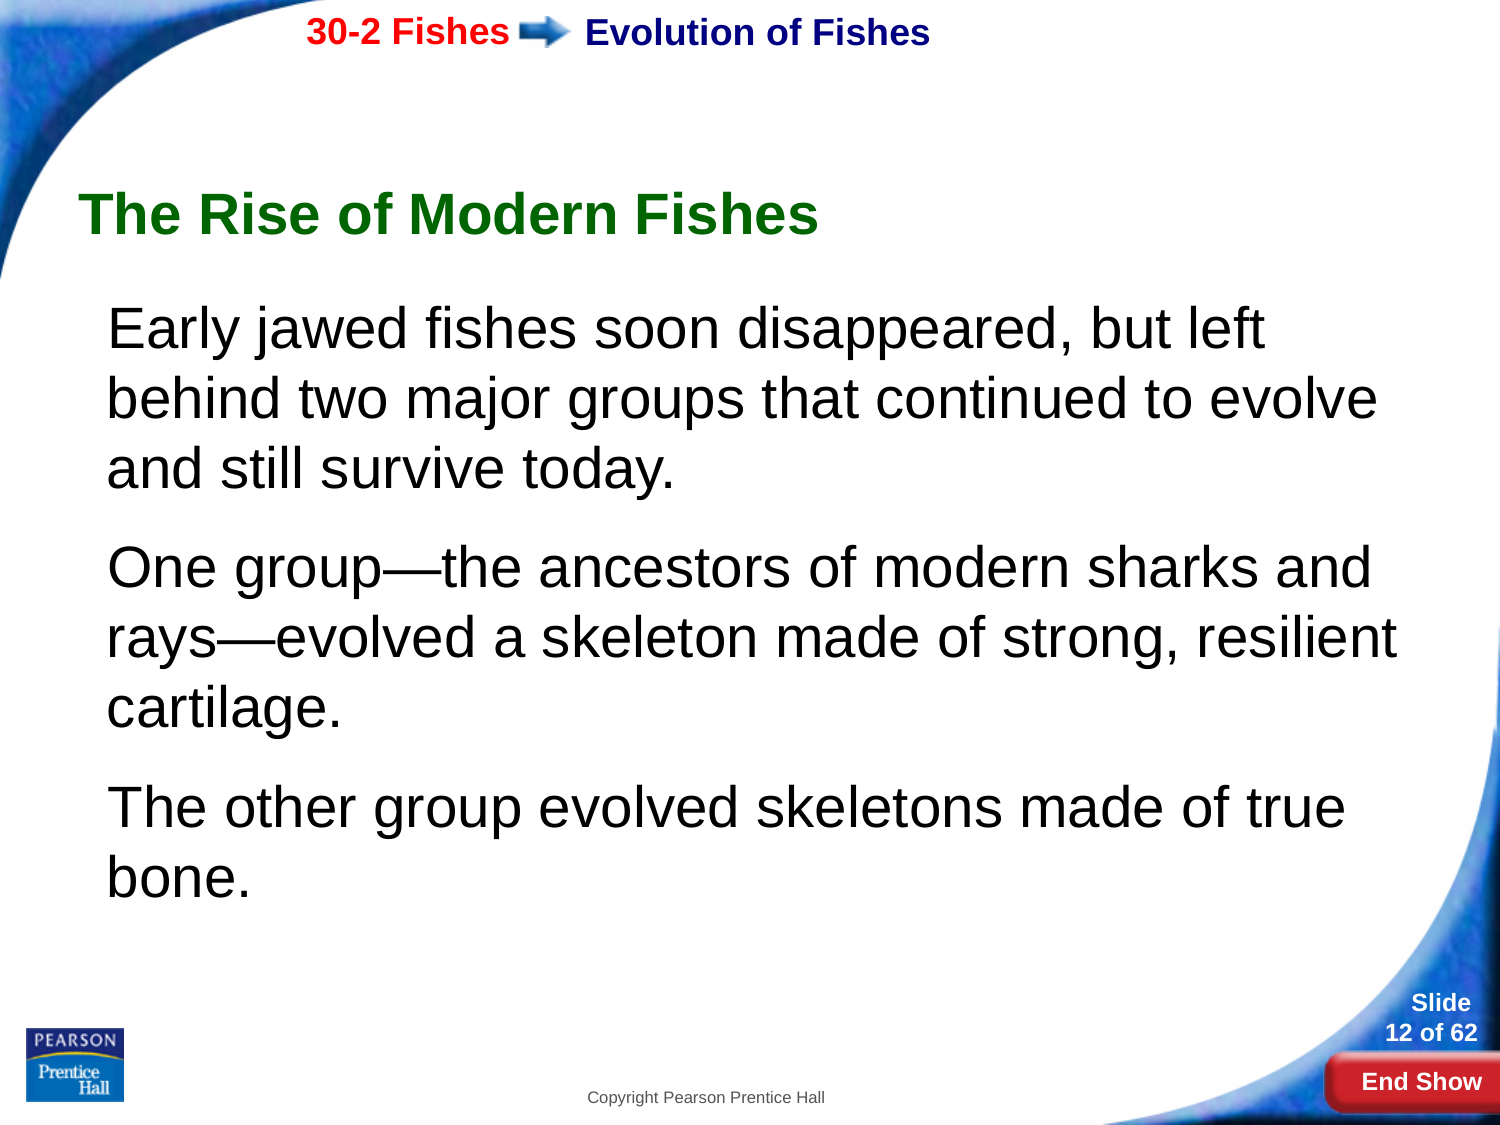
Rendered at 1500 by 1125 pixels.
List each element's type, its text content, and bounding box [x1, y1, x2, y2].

footer Copyright Pearson Prentice Hall [468, 1078, 945, 1105]
title Evolution of Fishes [569, 0, 1239, 76]
list The Rise of Modern Fishes Early jawed fishes soon disappeared, but left behind two major groups that continued to evolve and still survive today. One group—the ancestors of modern sharks and rays—evolved a skeleton made of strong, resilient cartilage. The other group evolved skeletons made of true bone. [44, 179, 1448, 976]
picture [0, 0, 1500, 1125]
